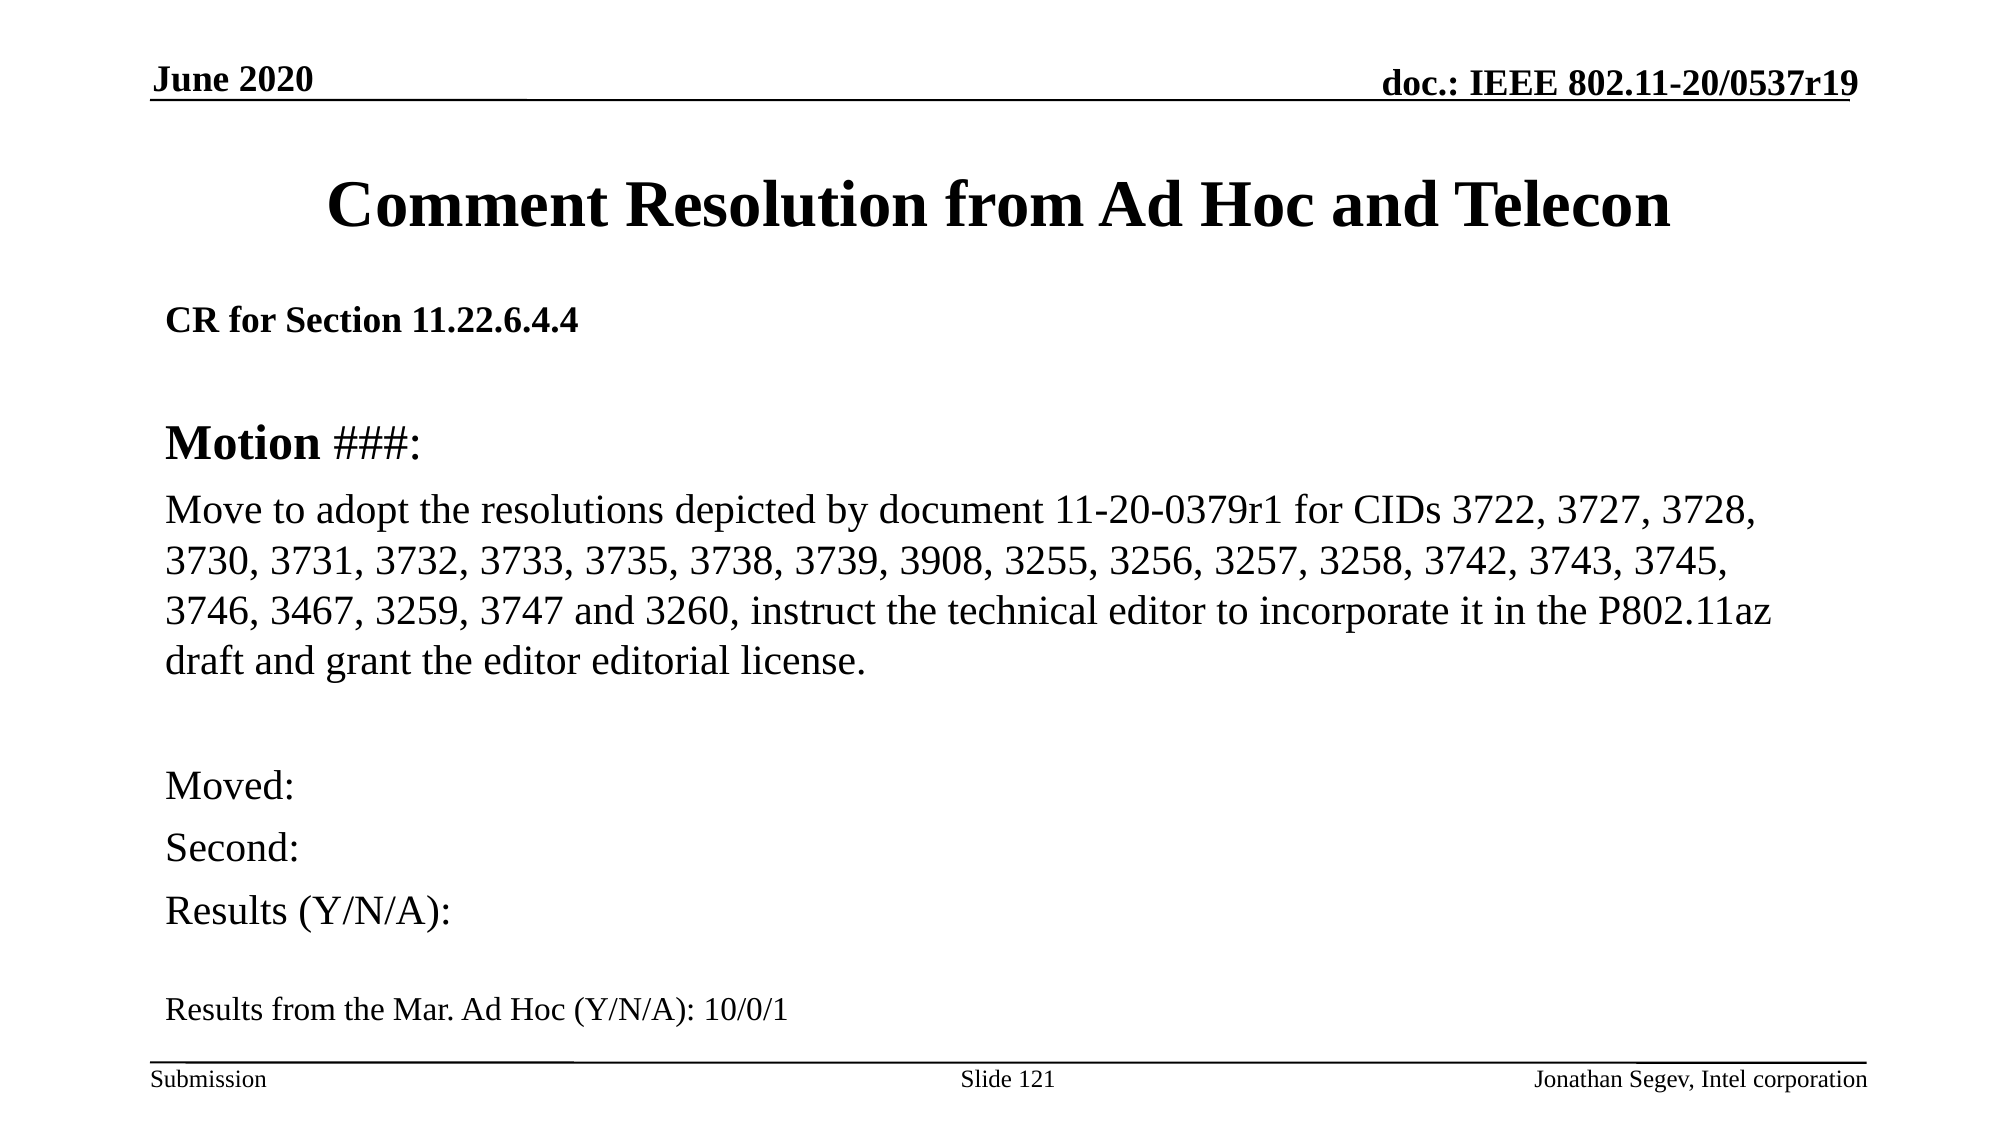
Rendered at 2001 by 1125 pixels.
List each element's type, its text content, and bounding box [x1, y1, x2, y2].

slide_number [152, 54, 563, 100]
title Comment Resolution from Ad Hoc and Telecon [149, 112, 1850, 286]
list CR for Section 11.22.6.4.4 Motion ###: Move to adopt the resolutions depicted by document 11-20-0379r1 for CIDs 3722, 3727, 3728, 3730, 3731, 3732, 3733, 3735, 3738, 3739, 3908, 3255, 3256, 3257, 3258, 3742, 3743, 3745, 3746, 3467, 3259, 3747 and 3260, instruct the technical editor to incorporate it in the P802.11az draft and grant the editor editorial license. Moved: Second: Results (Y/N/A): Results from the Mar. Ad Hoc (Y/N/A): 10/0/1 [149, 286, 1850, 1000]
footer Jonathan Segev, Intel corporation [1171, 1061, 1869, 1093]
slide_number Slide 121 [950, 1061, 1067, 1123]
